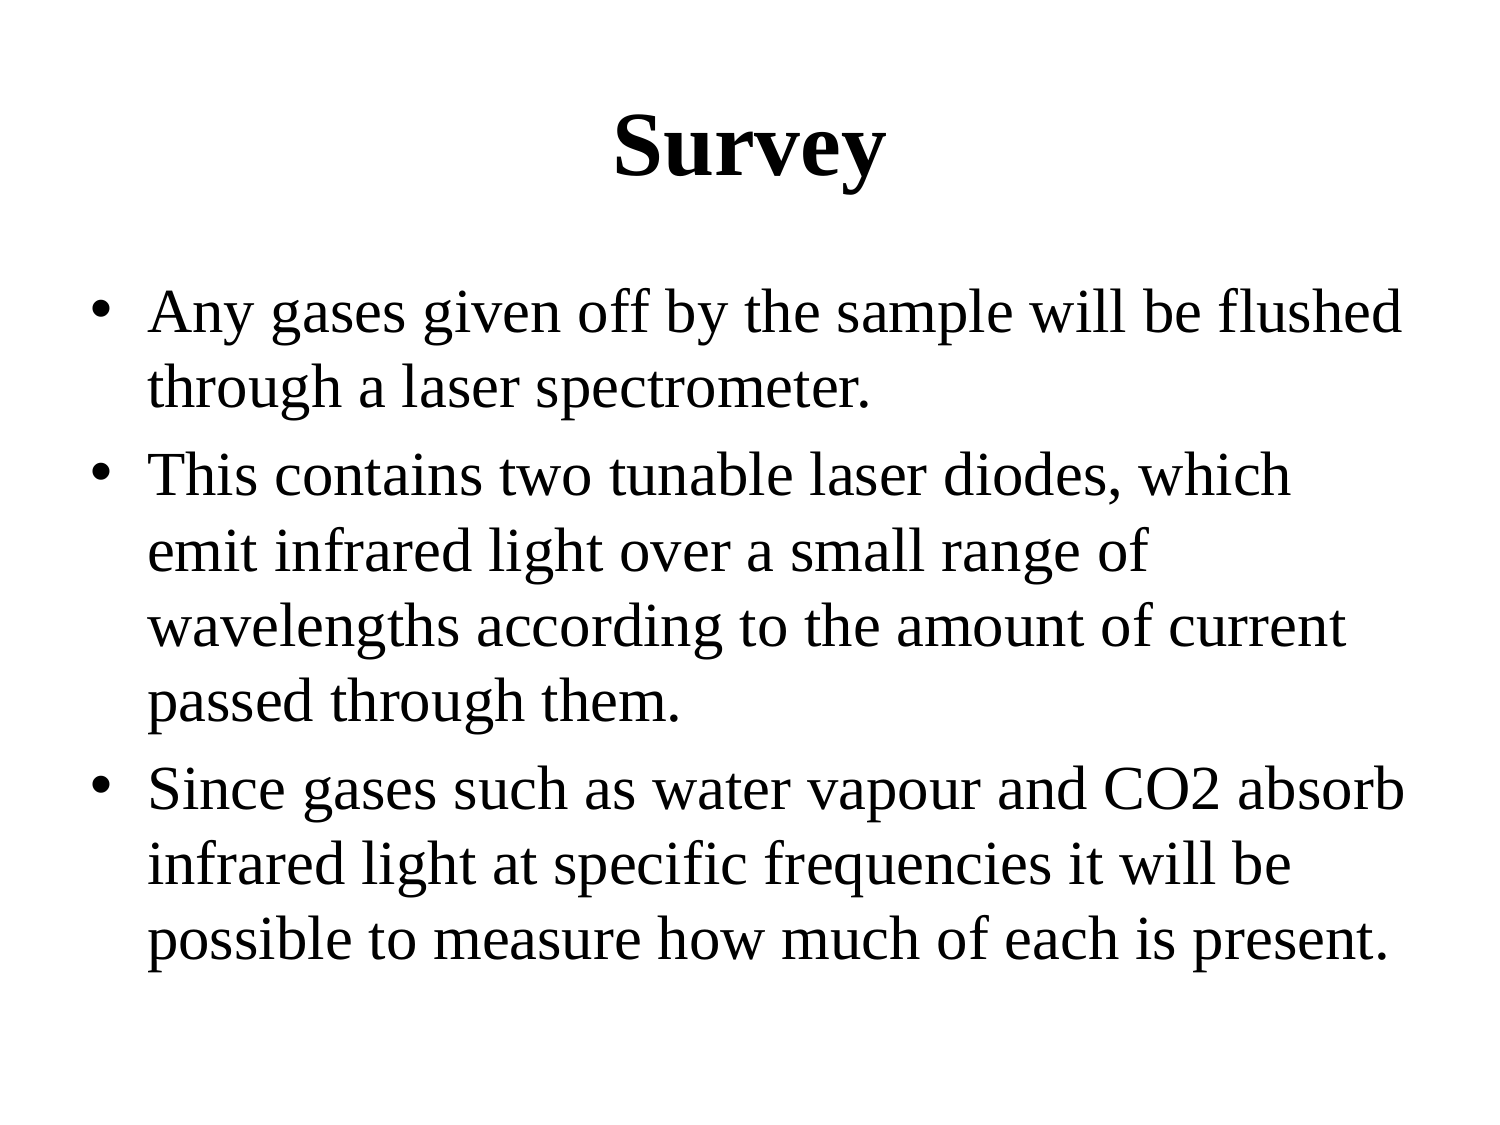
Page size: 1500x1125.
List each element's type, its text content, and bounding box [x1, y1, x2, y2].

title Survey [75, 45, 1425, 233]
list Any gases given off by the sample will be flushed through a laser spectrometer. This contains two tunable laser diodes, which emit infrared light over a small range of wavelengths according to the amount of current passed through them. Since gases such as water vapour and CO2 absorb infrared light at specific frequencies it will be possible to measure how much of each is present. [75, 262, 1425, 1005]
